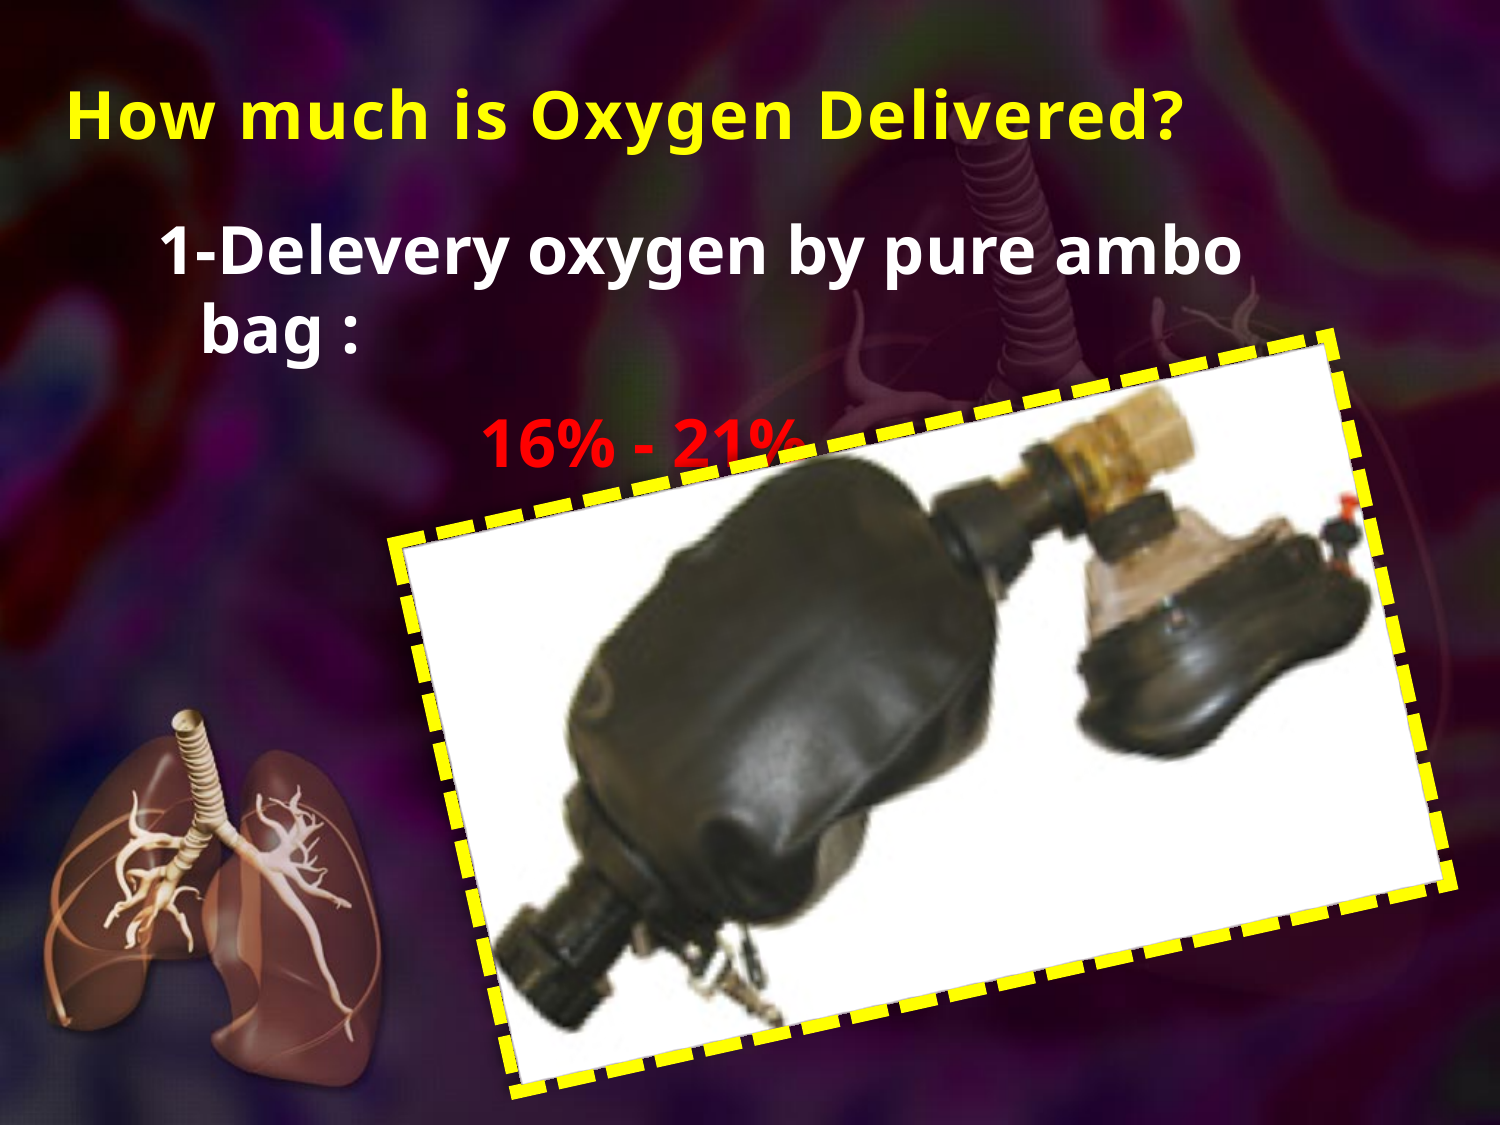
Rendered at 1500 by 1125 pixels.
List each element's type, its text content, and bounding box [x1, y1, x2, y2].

text_box How much is Oxygen Delivered? [49, 37, 1250, 188]
picture [0, 0, 1500, 1125]
text_box 1-Delevery oxygen by pure ambo bag : 16% - 21% [124, 200, 1388, 450]
